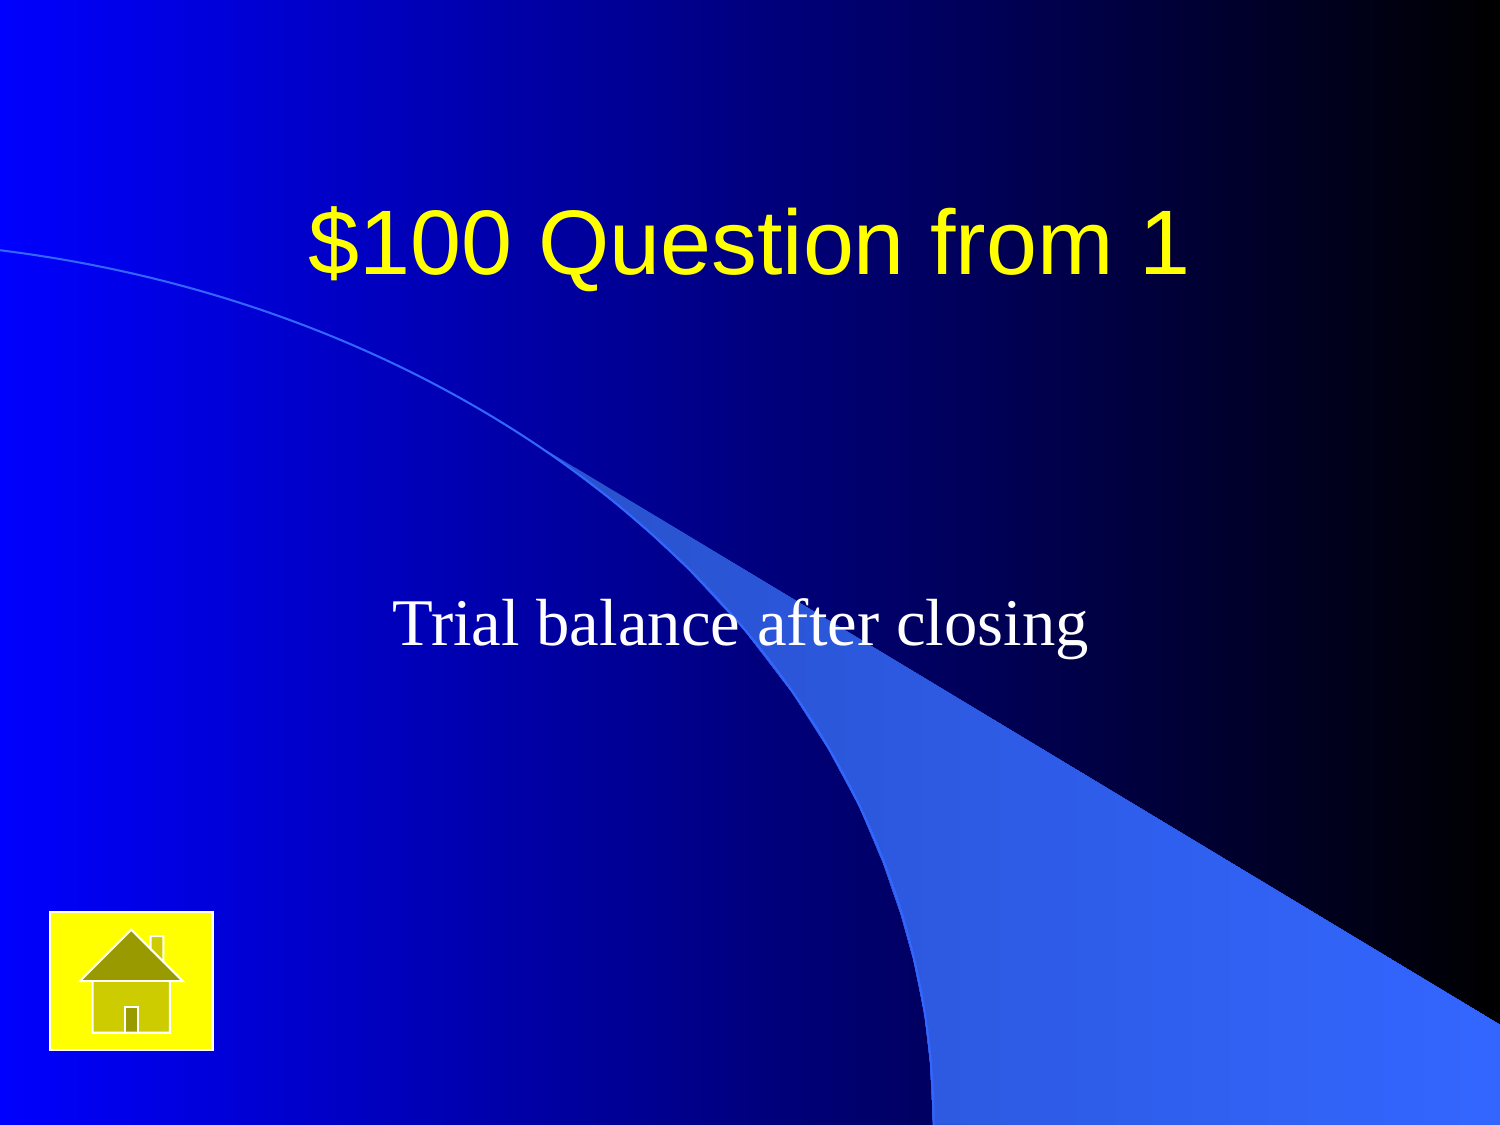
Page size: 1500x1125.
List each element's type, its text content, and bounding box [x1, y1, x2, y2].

subtitle Trial balance after closing [224, 474, 1276, 763]
title $100 Question from 1 [0, 112, 1500, 301]
